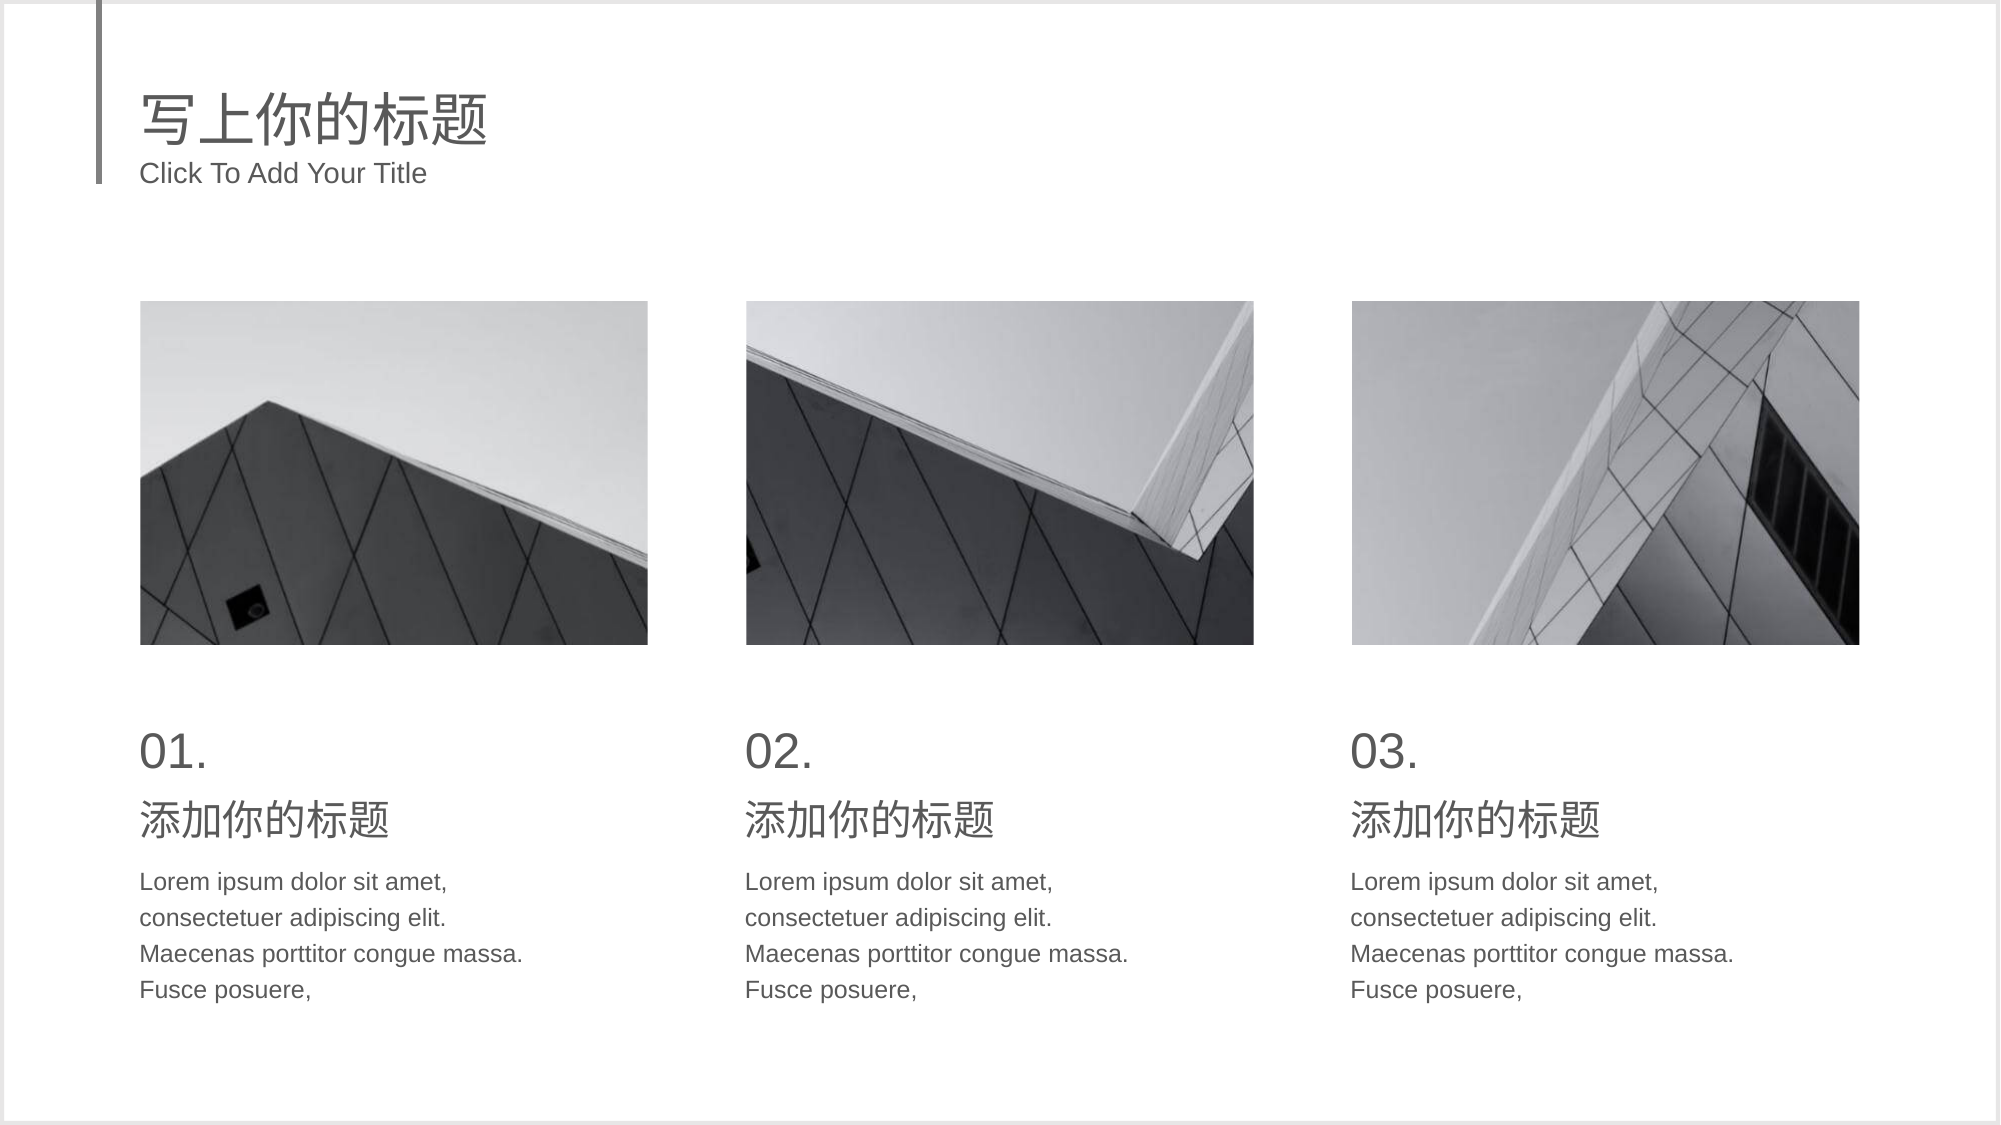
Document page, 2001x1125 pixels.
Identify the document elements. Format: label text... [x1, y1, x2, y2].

text_box 添加你的标题 [124, 786, 439, 852]
text_box Lorem ipsum dolor sit amet, consectetuer adipiscing elit. Maecenas porttitor congue massa. Fusce posuere, [730, 852, 1172, 1011]
picture [746, 300, 1254, 645]
text_box Lorem ipsum dolor sit amet, consectetuer adipiscing elit. Maecenas porttitor congue massa. Fusce posuere, [124, 852, 567, 1011]
text_box 写上你的标题 [124, 75, 634, 146]
text_box Click To Add Your Title [124, 146, 664, 197]
picture [140, 300, 648, 645]
text_box Lorem ipsum dolor sit amet, consectetuer adipiscing elit. Maecenas porttitor congue massa. Fusce posuere, [1335, 852, 1778, 1011]
text_box 添加你的标题 [1335, 786, 1650, 852]
picture [1352, 300, 1860, 645]
text_box 02. [729, 711, 841, 787]
text_box 01. [124, 711, 235, 787]
text_box 添加你的标题 [730, 786, 1044, 852]
text_box 03. [1335, 711, 1446, 787]
